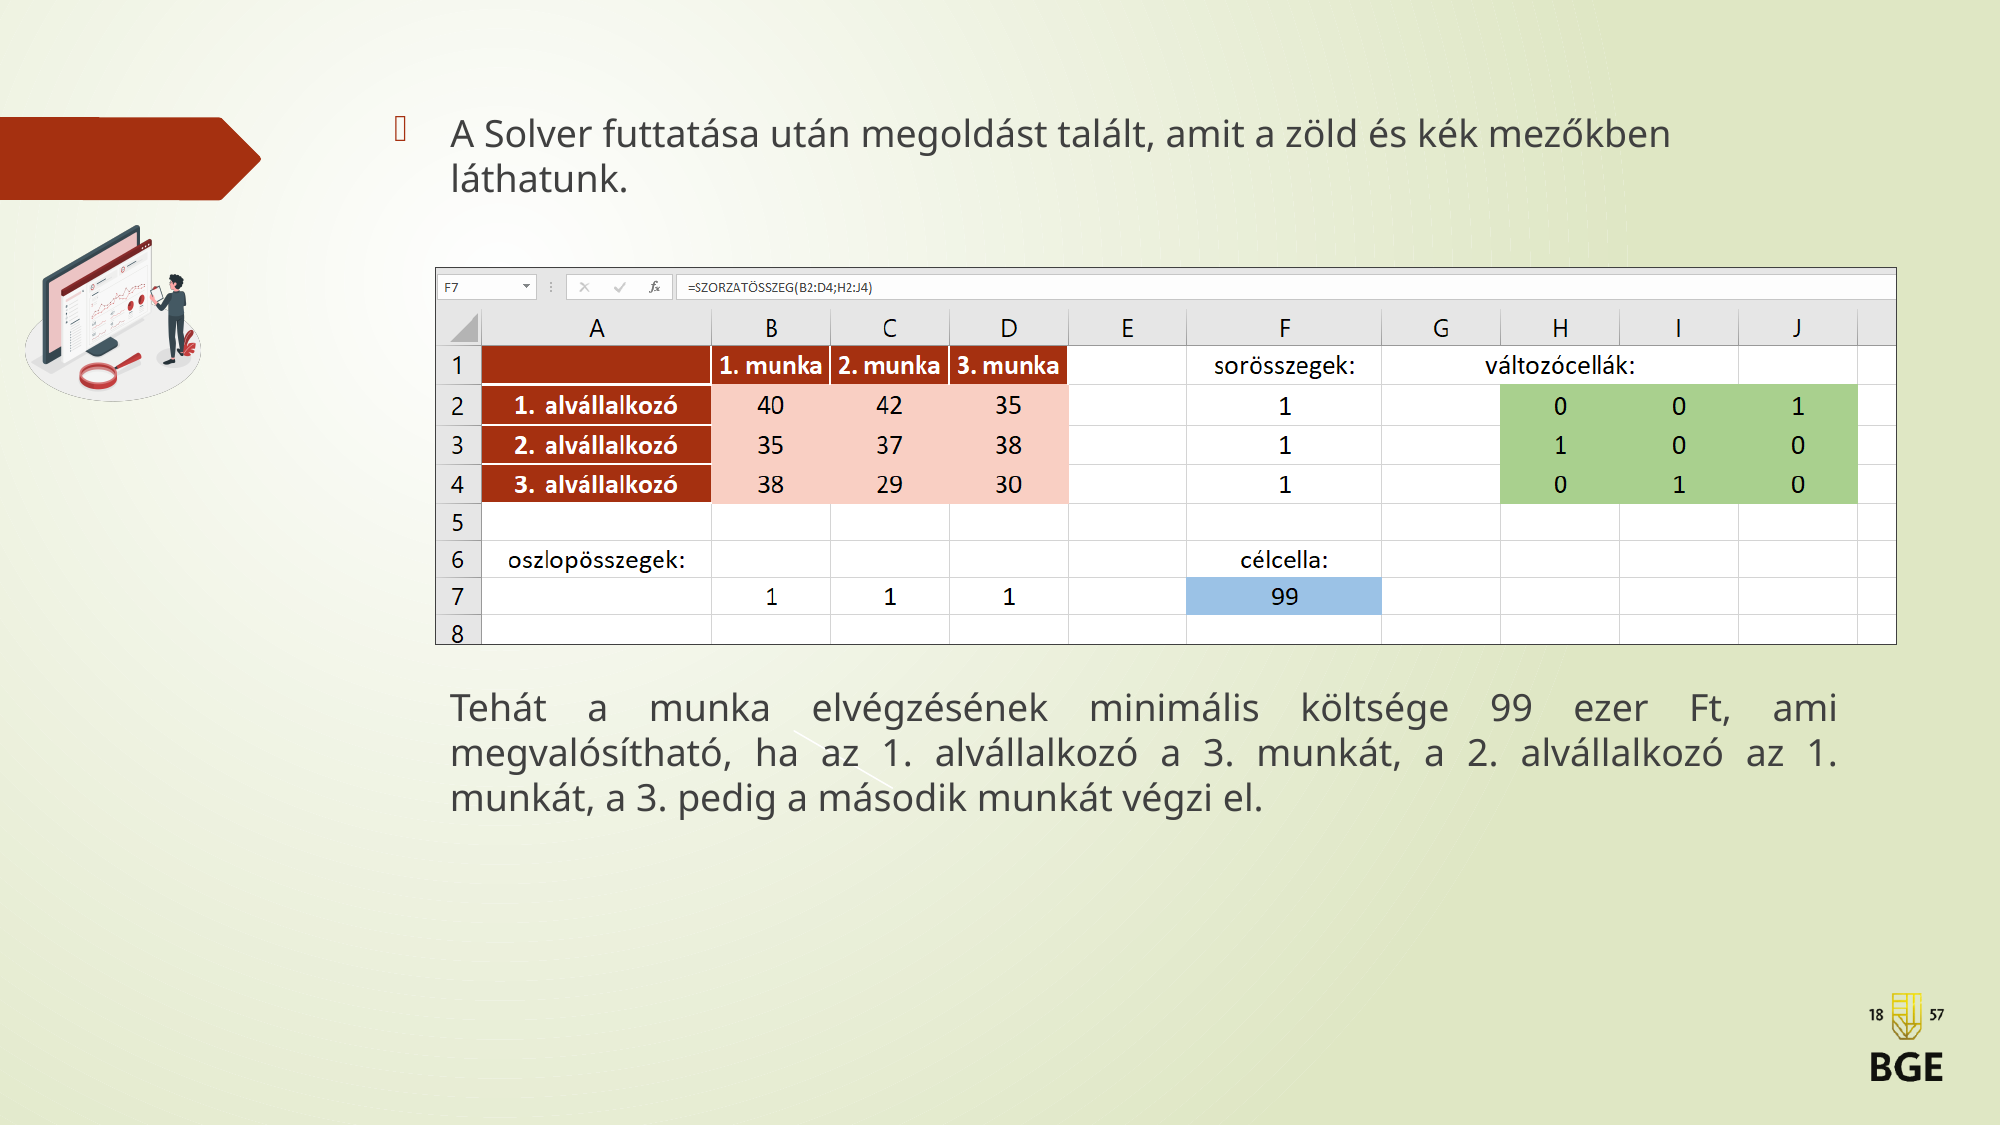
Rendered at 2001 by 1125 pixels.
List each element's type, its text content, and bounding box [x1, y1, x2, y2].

text_box Tehát a munka elvégzésének minimális költsége 99 ezer Ft, ami megvalósítható, ha az 1. alvállalkozó a 3. munkát, a 2. alvállalkozó az 1. munkát, a 3. pedig a második munkát végzi el. [435, 676, 1855, 827]
picture [1853, 984, 1958, 1090]
list A Solver futtatása után megoldást talált, amit a zöld és kék mezőkben láthatunk. [379, 102, 1863, 974]
picture [17, 217, 208, 408]
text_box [793, 730, 893, 789]
picture [434, 267, 1898, 646]
